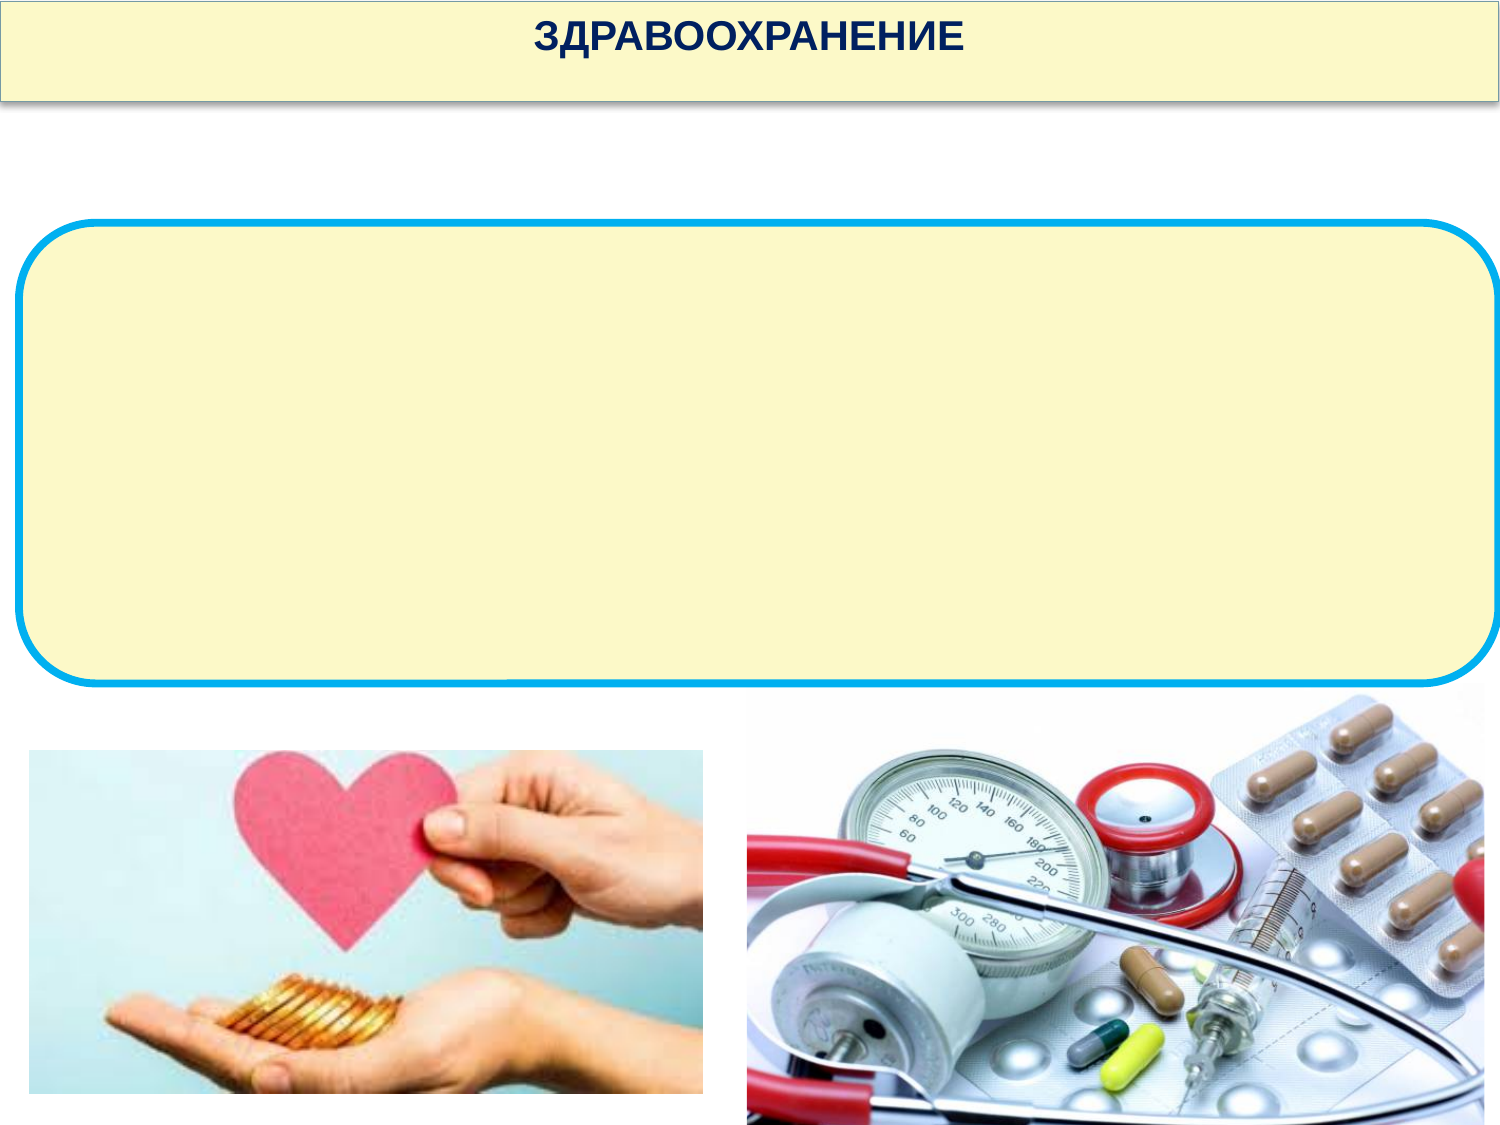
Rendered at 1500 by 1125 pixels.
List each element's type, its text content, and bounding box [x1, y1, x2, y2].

picture [746, 684, 1485, 1125]
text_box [18, 222, 1499, 684]
picture [29, 750, 703, 1094]
text_box ЗДРАВООХРАНЕНИЕ [0, 1, 1499, 102]
